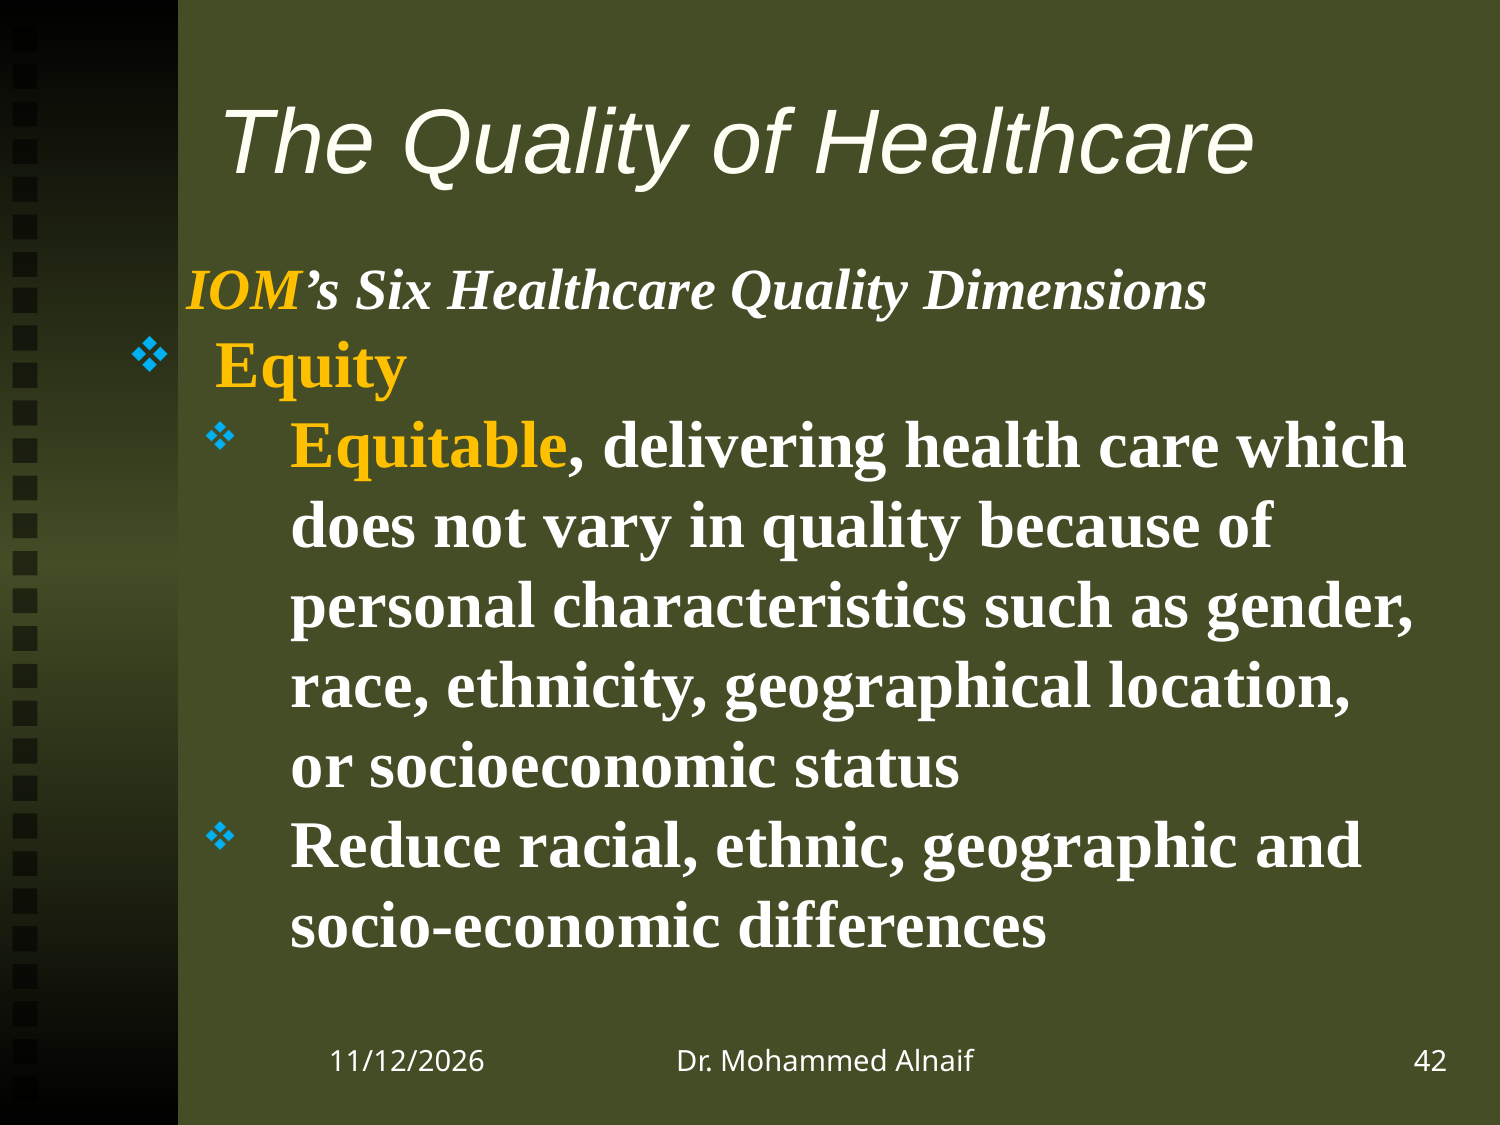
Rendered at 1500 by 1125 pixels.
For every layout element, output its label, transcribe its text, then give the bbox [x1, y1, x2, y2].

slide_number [187, 1024, 501, 1101]
title The Quality of Healthcare [100, 42, 1376, 231]
subtitle IOM’s Six Healthcare Quality Dimensions Equity Equitable, delivering health care which does not vary in quality because of personal characteristics such as gender, race, ethnicity, geographical location, or socioeconomic status Reduce racial, ethnic, geographic and socio-economic differences [111, 243, 1436, 977]
slide_number 42 [1149, 1024, 1463, 1101]
footer Dr. Mohammed Alnaif [587, 1024, 1063, 1101]
